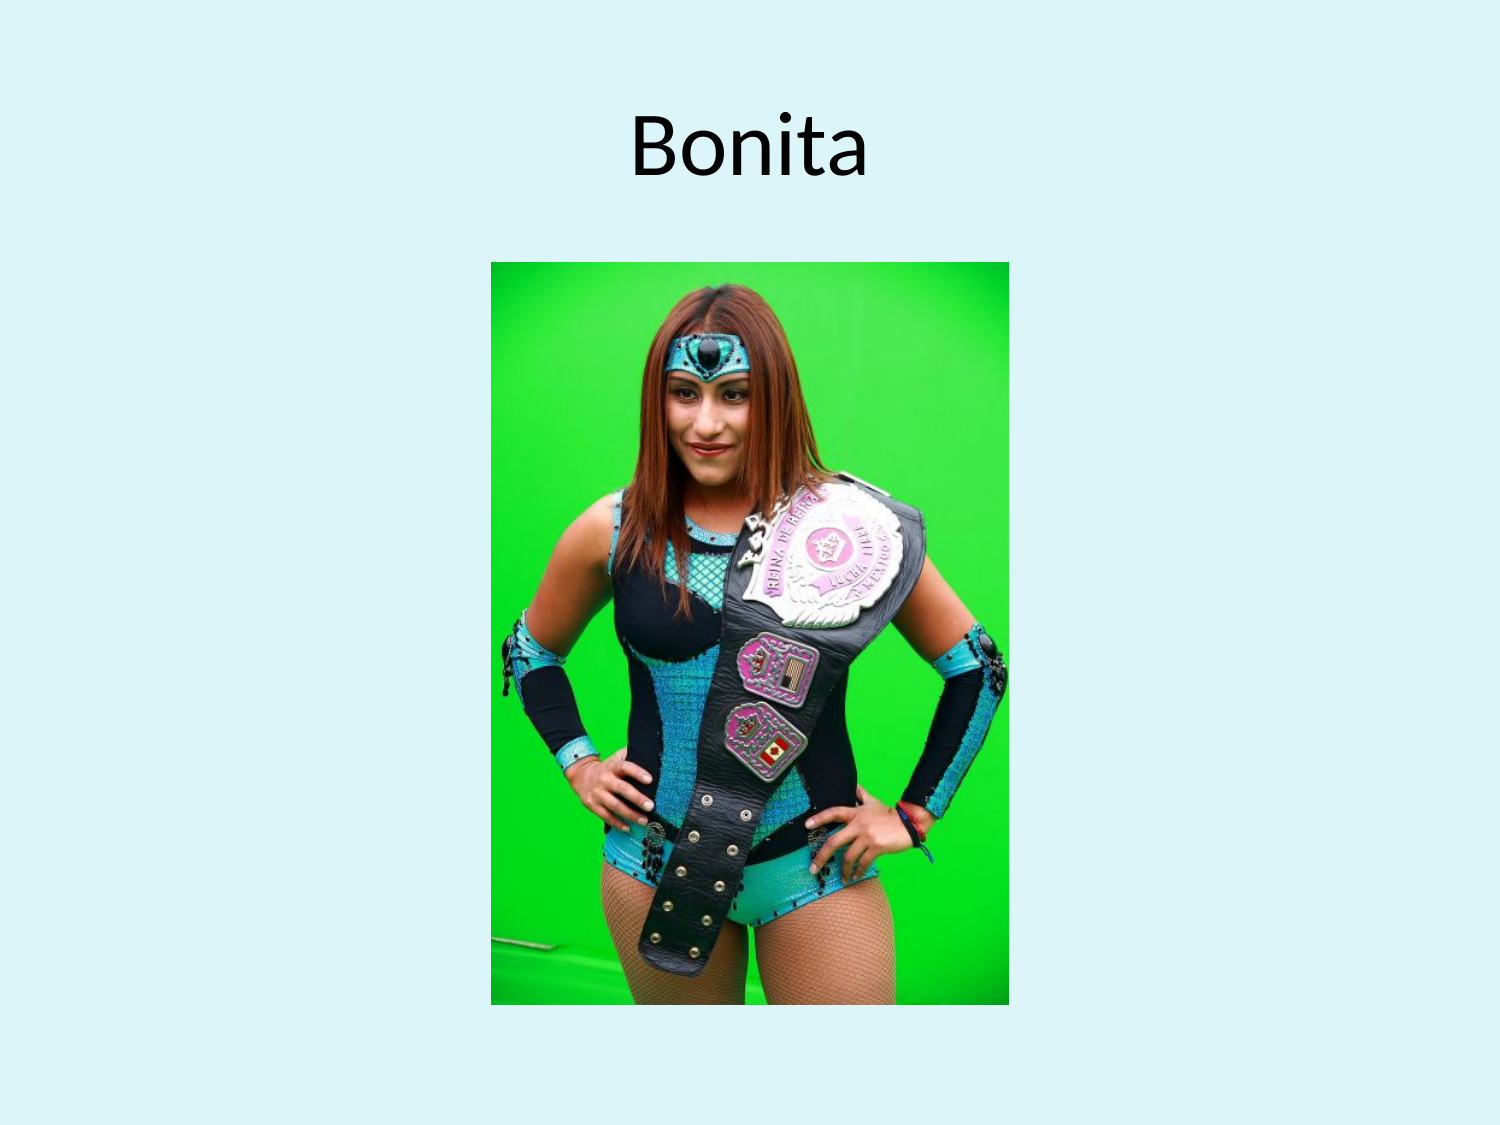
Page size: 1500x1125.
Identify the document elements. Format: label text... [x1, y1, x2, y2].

title Bonita [75, 45, 1425, 233]
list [74, 262, 1426, 1006]
